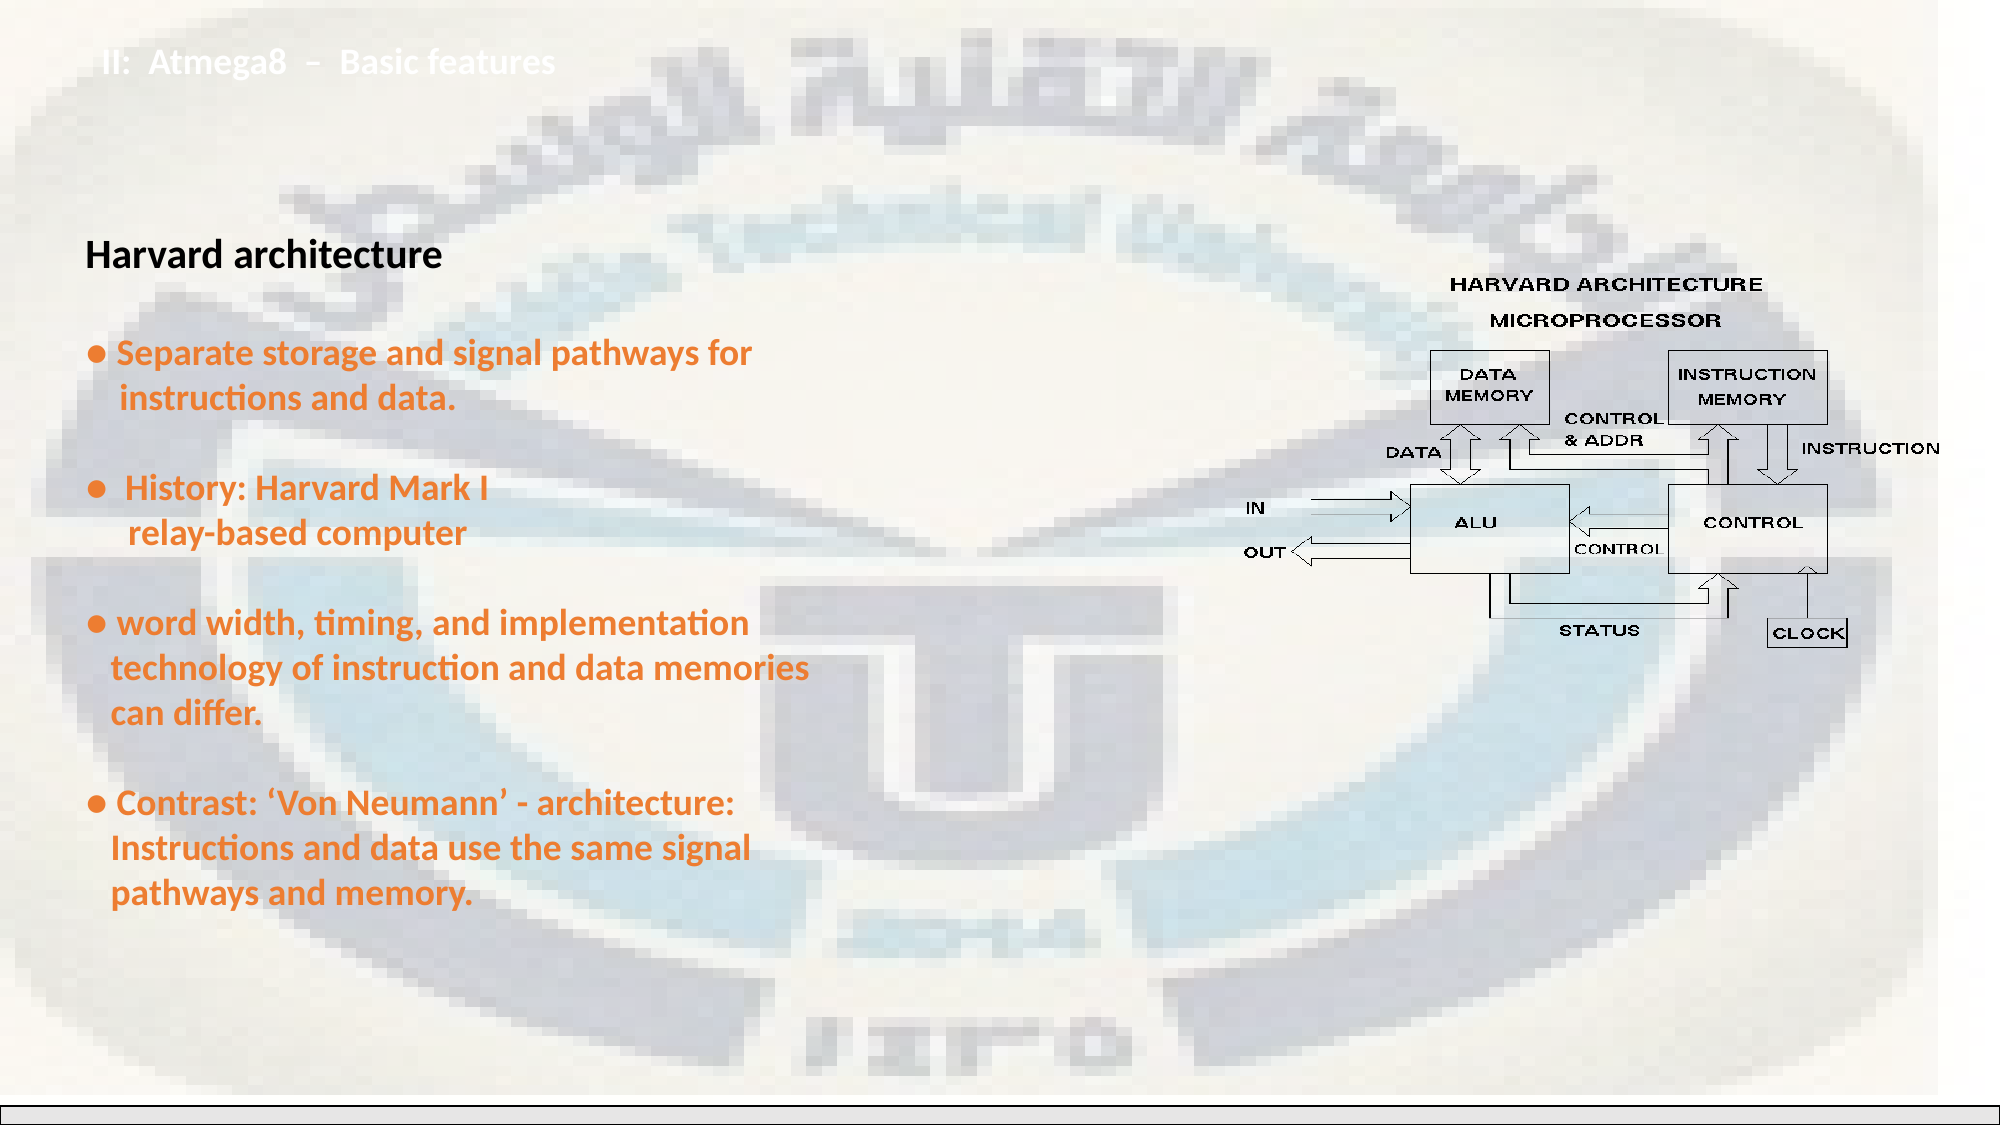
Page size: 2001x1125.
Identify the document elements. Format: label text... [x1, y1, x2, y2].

picture [1231, 267, 1946, 658]
text_box Harvard architecture ● Separate storage and signal pathways for instructions and data. ● History: Harvard Mark I relay-based computer ● word width, timing, and implementation technology of instruction and data memories can differ. ● Contrast: ‘Von Neumann’ - architecture: Instructions and data use the same signal pathways and memory. [70, 219, 1347, 1029]
text_box [0, 1105, 2000, 1125]
text_box Label Operator Operand[s] ;Comment INIT: mov ax, bx ; Copy contents of bx into ax Label - INIT: Operator - mov Operands - ax and bx Comment - alphanumeric string between ; and \n Not case sensitive Unlike other assemblers, destination operand is first mov is the mnemonic that the assembler translates into an opcode [0, 0, 2000, 1105]
text_box II: Atmega8 – Basic features [86, 29, 1457, 90]
